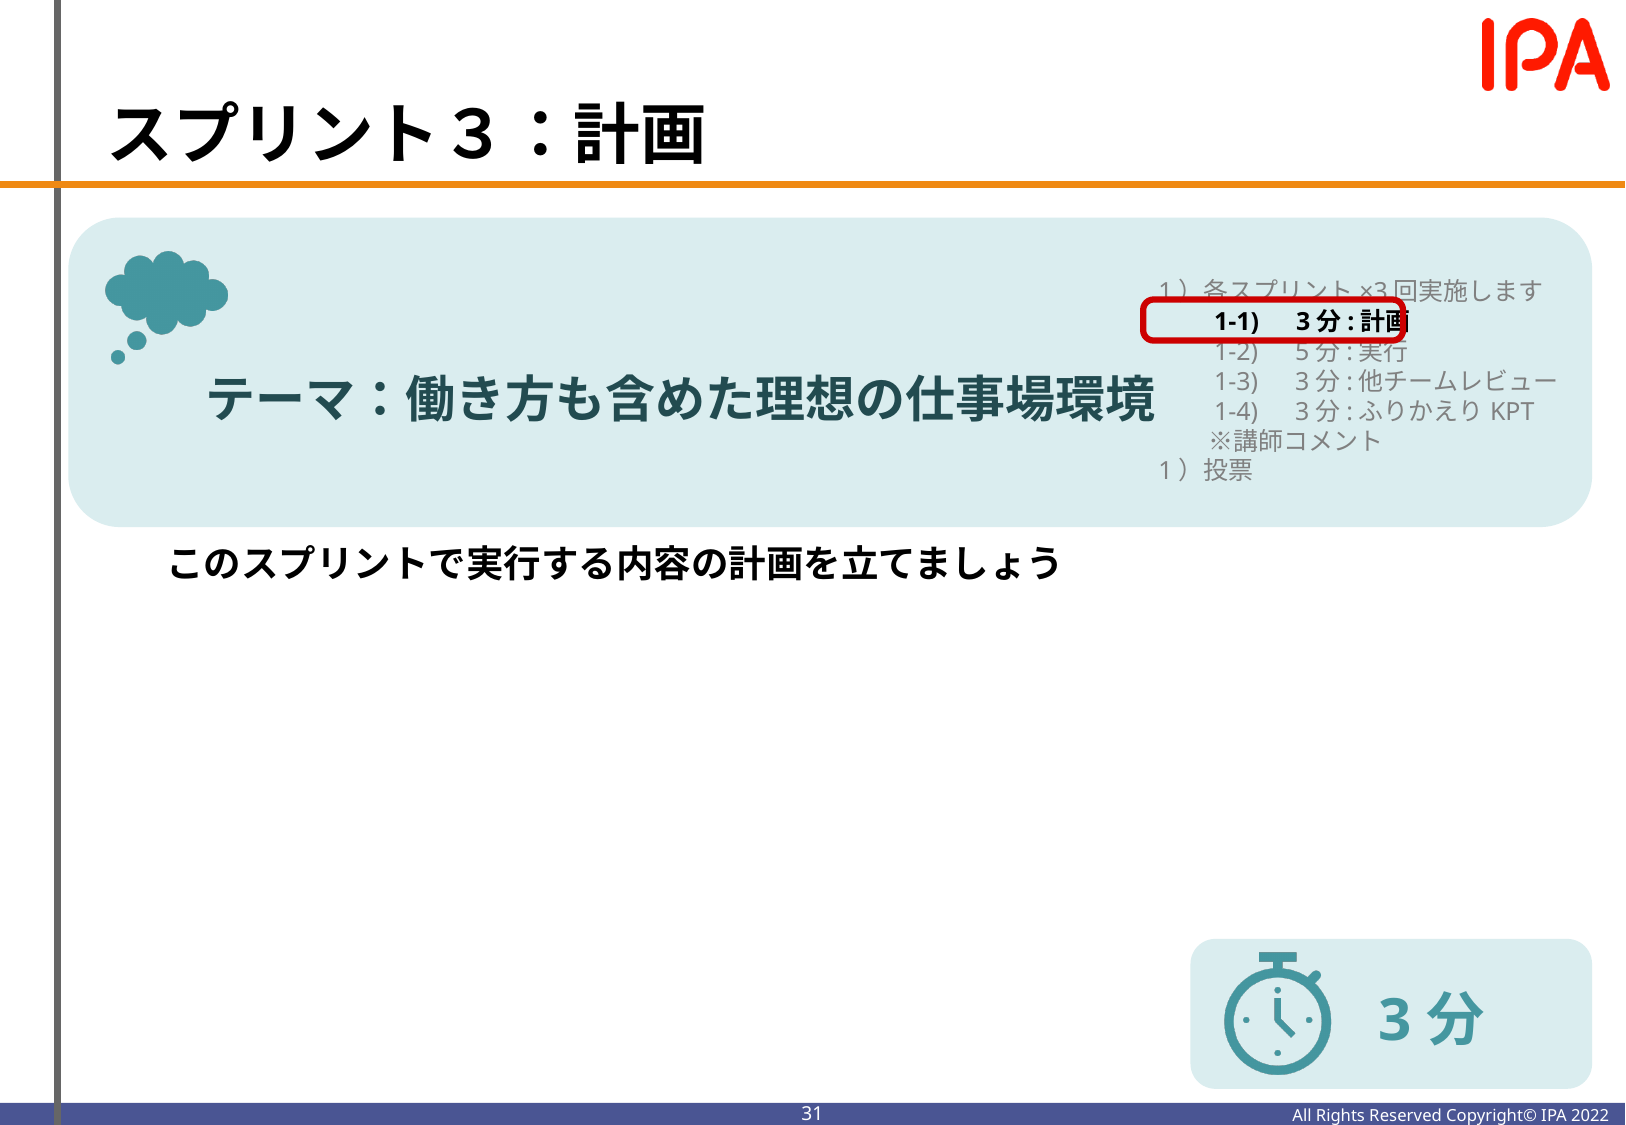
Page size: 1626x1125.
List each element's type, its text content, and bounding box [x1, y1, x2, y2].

text_box このスプリントで実行する内容の計画を立てましょう [150, 532, 1175, 1096]
text_box テーマ：働き方も含めた理想の仕事場環境 [190, 359, 341, 510]
text_box 1）各スプリント×3回実施します 1-1) 3分:計画 1-2) 5分:実行 1-3) 3分:他チームレビュー 1-4) 3分:ふりかえりKPT ※講師コメント 1）投票 [1143, 237, 1593, 510]
text_box 3分 [1364, 974, 1514, 1097]
picture [1201, 938, 1353, 1090]
text_box [1143, 299, 1404, 341]
picture [91, 231, 243, 383]
text_box [1190, 948, 1196, 1080]
text_box 30 [756, 1094, 869, 1125]
text_box [1353, 938, 1593, 1089]
text_box All Rights Reserved Copyright© IPA 2022 [1225, 1097, 1625, 1125]
text_box [68, 217, 1581, 528]
picture [1482, 18, 1610, 91]
text_box スプリント３：計画 [91, 84, 529, 167]
